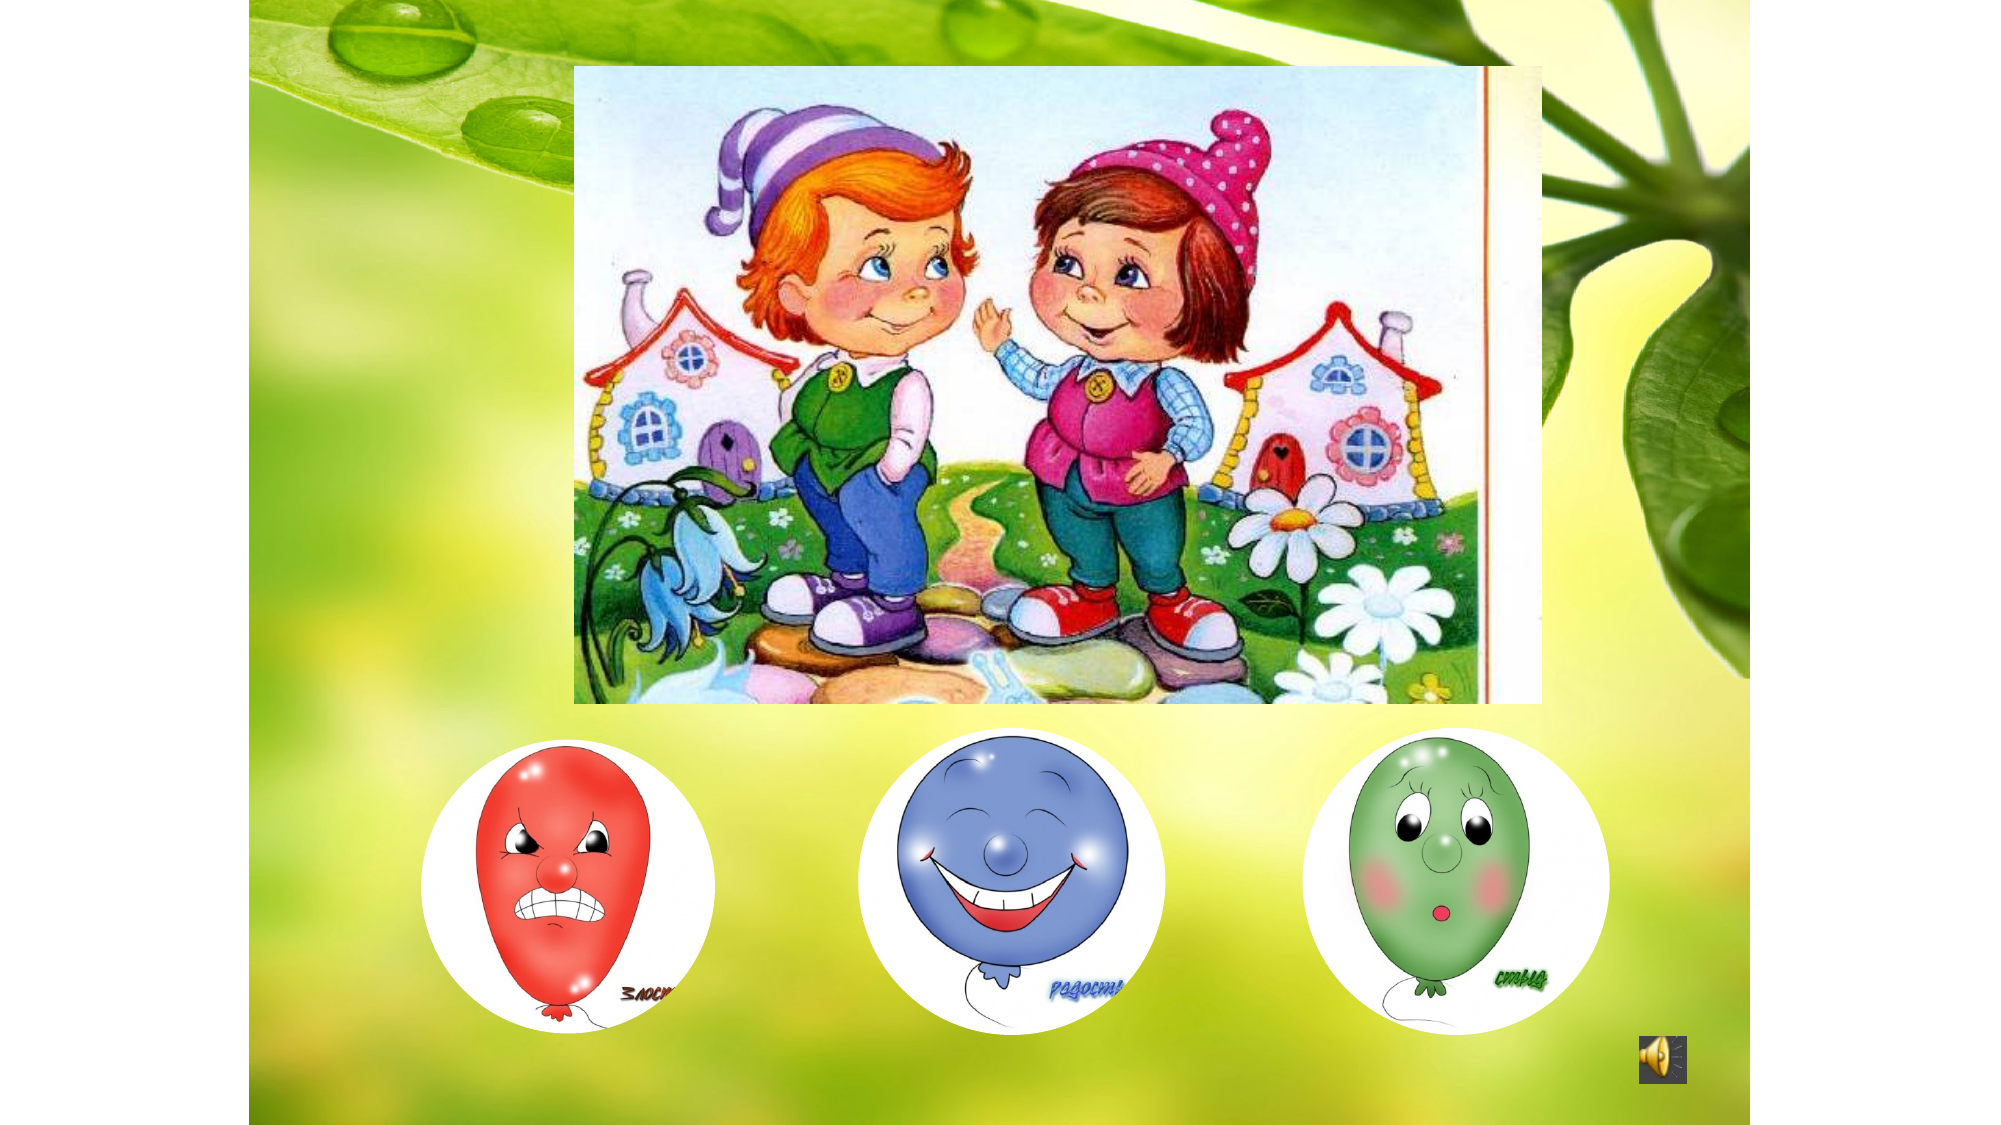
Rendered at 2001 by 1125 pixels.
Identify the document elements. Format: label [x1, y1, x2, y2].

list [1637, 1034, 1689, 1086]
picture [249, 0, 1751, 1125]
